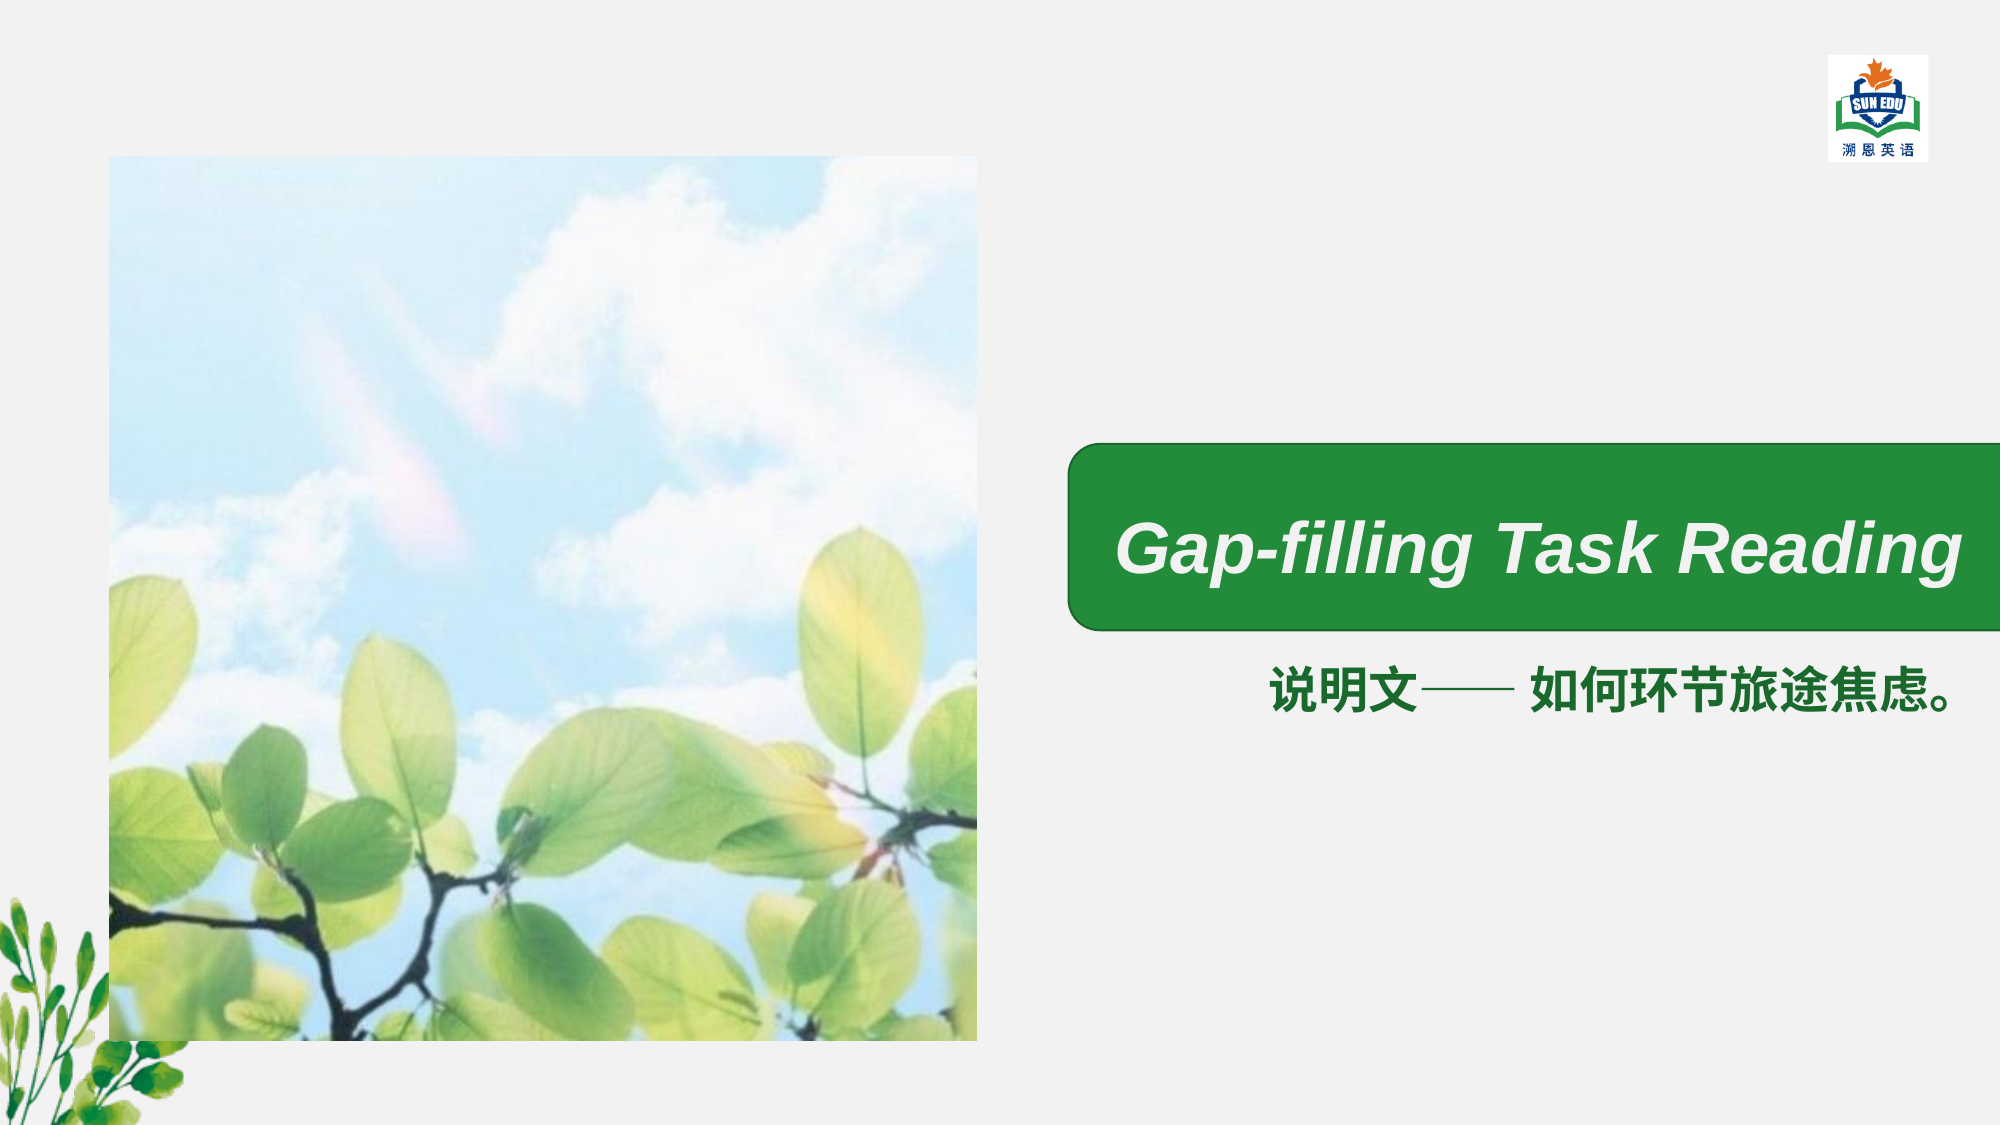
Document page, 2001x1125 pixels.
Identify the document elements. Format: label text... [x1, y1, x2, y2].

picture [1828, 55, 1929, 162]
text_box [1067, 442, 2000, 632]
picture [0, 156, 977, 1125]
text_box 说明文—— 如何环节旅途焦虑。 [1162, 651, 1977, 727]
list Gap-filling Task Reading [1097, 474, 2000, 601]
